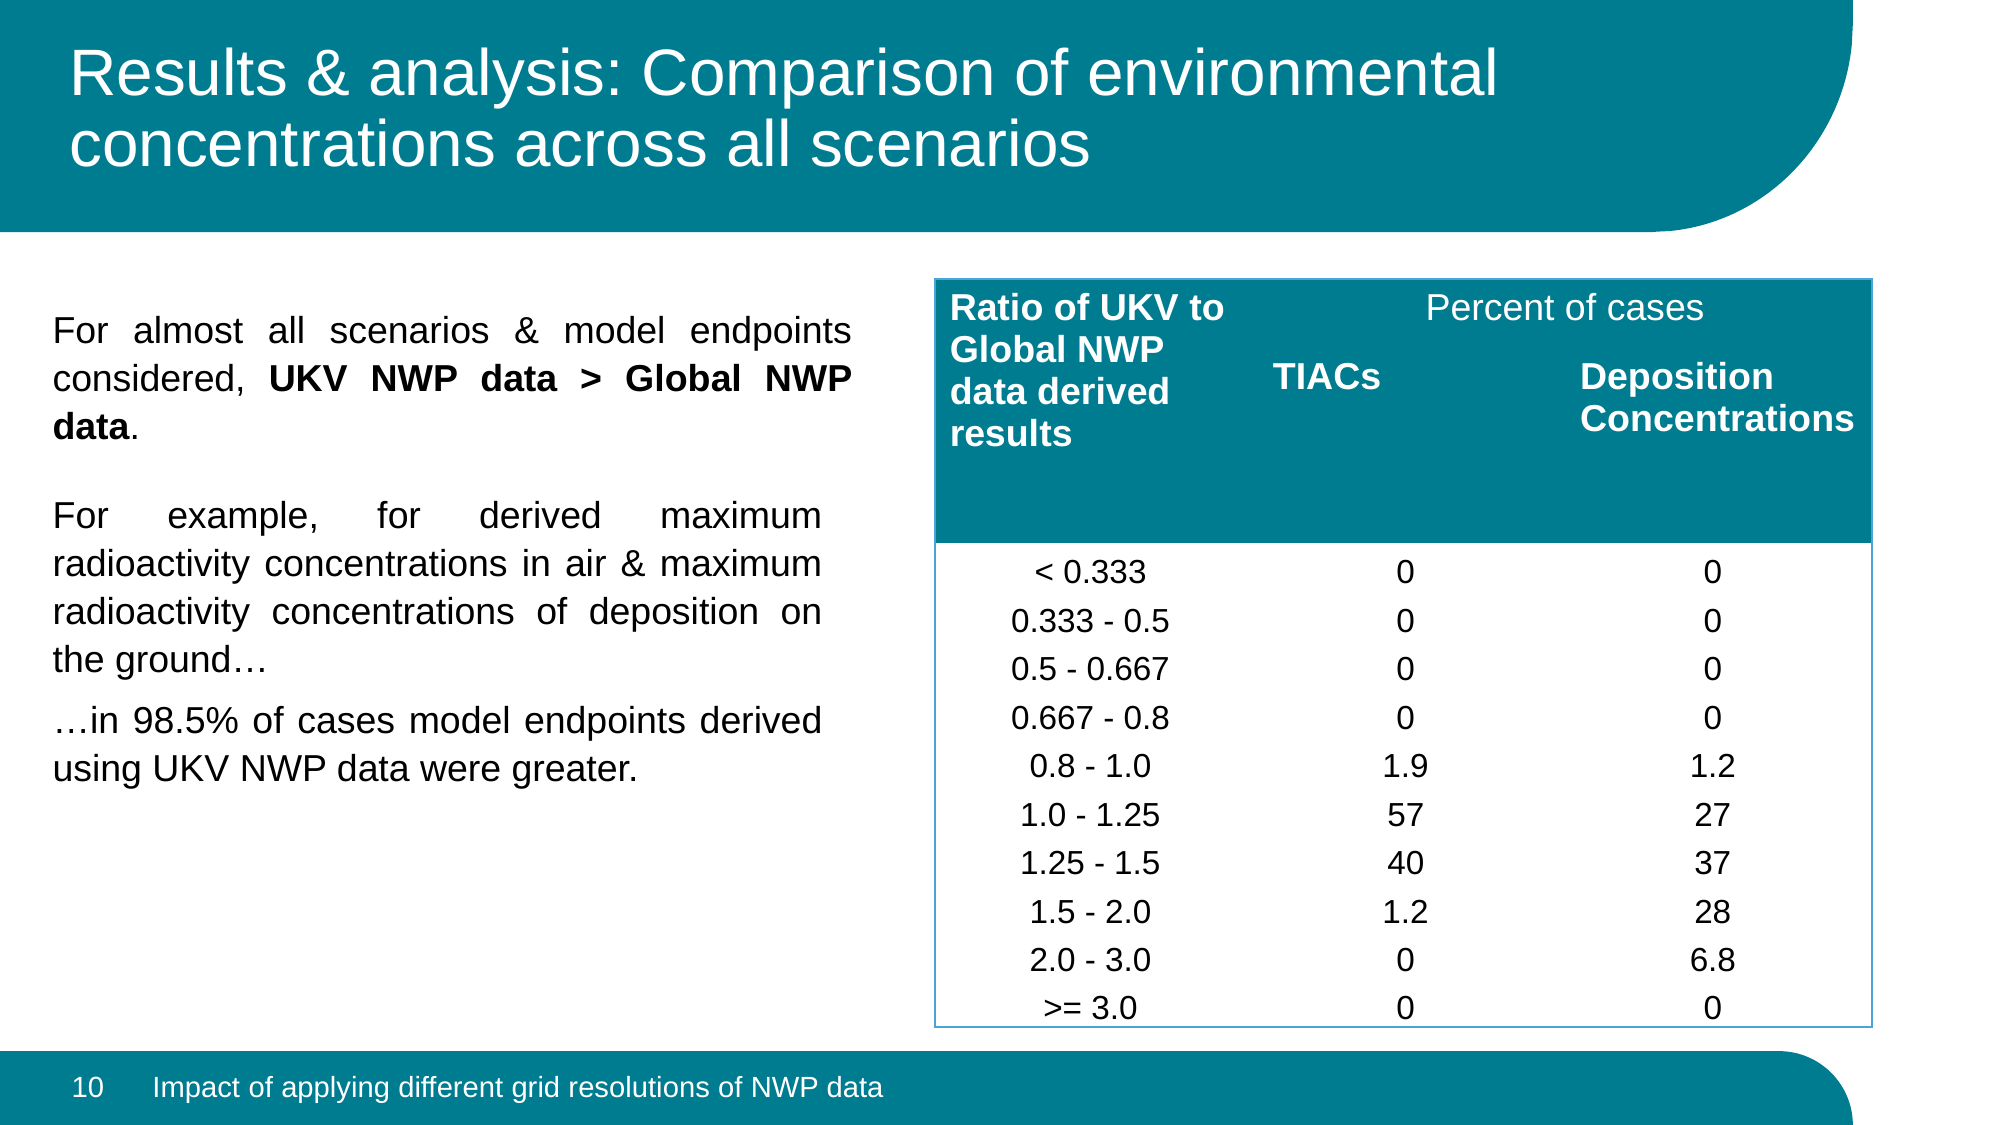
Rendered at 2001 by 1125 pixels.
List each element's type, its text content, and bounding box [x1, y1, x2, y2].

table_cell Deposition Concentrations [1565, 348, 1871, 543]
table_cell 0 [1565, 640, 1871, 688]
table_cell 0 [1565, 688, 1871, 736]
table_cell 0.667 - 0.8 [936, 688, 1258, 736]
table_cell 1.0 - 1.25 [936, 785, 1258, 833]
table_cell 0.8 - 1.0 [936, 736, 1258, 785]
table_cell 1.2 [1258, 882, 1565, 930]
table_cell 37 [1565, 833, 1871, 882]
title Results & analysis: Comparison of environmental concentrations across all scenarios [54, 30, 1780, 191]
table_cell 1.5 - 2.0 [936, 882, 1258, 930]
table_cell 0 [1565, 978, 1871, 1026]
slide_number 10 [21, 1056, 120, 1117]
table_cell 0 [1258, 688, 1565, 736]
table_cell 1.25 - 1.5 [936, 833, 1258, 882]
table_cell 0 [1258, 640, 1565, 688]
table_cell 0 [1565, 543, 1871, 591]
table_header Percent of cases [1258, 280, 1871, 348]
table_cell 0.333 - 0.5 [936, 591, 1258, 640]
table_cell 2.0 - 3.0 [936, 930, 1258, 978]
table_cell TIACs [1258, 348, 1565, 543]
list For example, for derived maximum radioactivity concentrations in air & maximum radioactivity concentrations of deposition on the ground… …in 98.5% of cases model endpoints derived using UKV NWP data were greater. [0, 480, 838, 1002]
table_cell 1.9 [1258, 736, 1565, 785]
table_cell 40 [1258, 833, 1565, 882]
table_cell >= 3.0 [936, 978, 1258, 1026]
table_cell 0 [1258, 930, 1565, 978]
table_header Ratio of UKV to Global NWP data derived results [936, 280, 1258, 543]
text_box For almost all scenarios & model endpoints considered, UKV NWP data > Global NWP data. [0, 295, 867, 455]
table_cell 6.8 [1565, 930, 1871, 978]
footer Impact of applying different grid resolutions of NWP data [137, 1056, 1780, 1116]
table_cell 27 [1565, 785, 1871, 833]
table_cell 57 [1258, 785, 1565, 833]
table_cell < 0.333 [936, 543, 1258, 591]
table_cell 1.2 [1565, 736, 1871, 785]
table_cell 28 [1565, 882, 1871, 930]
table_cell 0 [1565, 591, 1871, 640]
table_cell 0 [1258, 543, 1565, 591]
table_cell 0.5 - 0.667 [936, 640, 1258, 688]
table_cell 0 [1258, 591, 1565, 640]
table_cell 0 [1258, 978, 1565, 1026]
